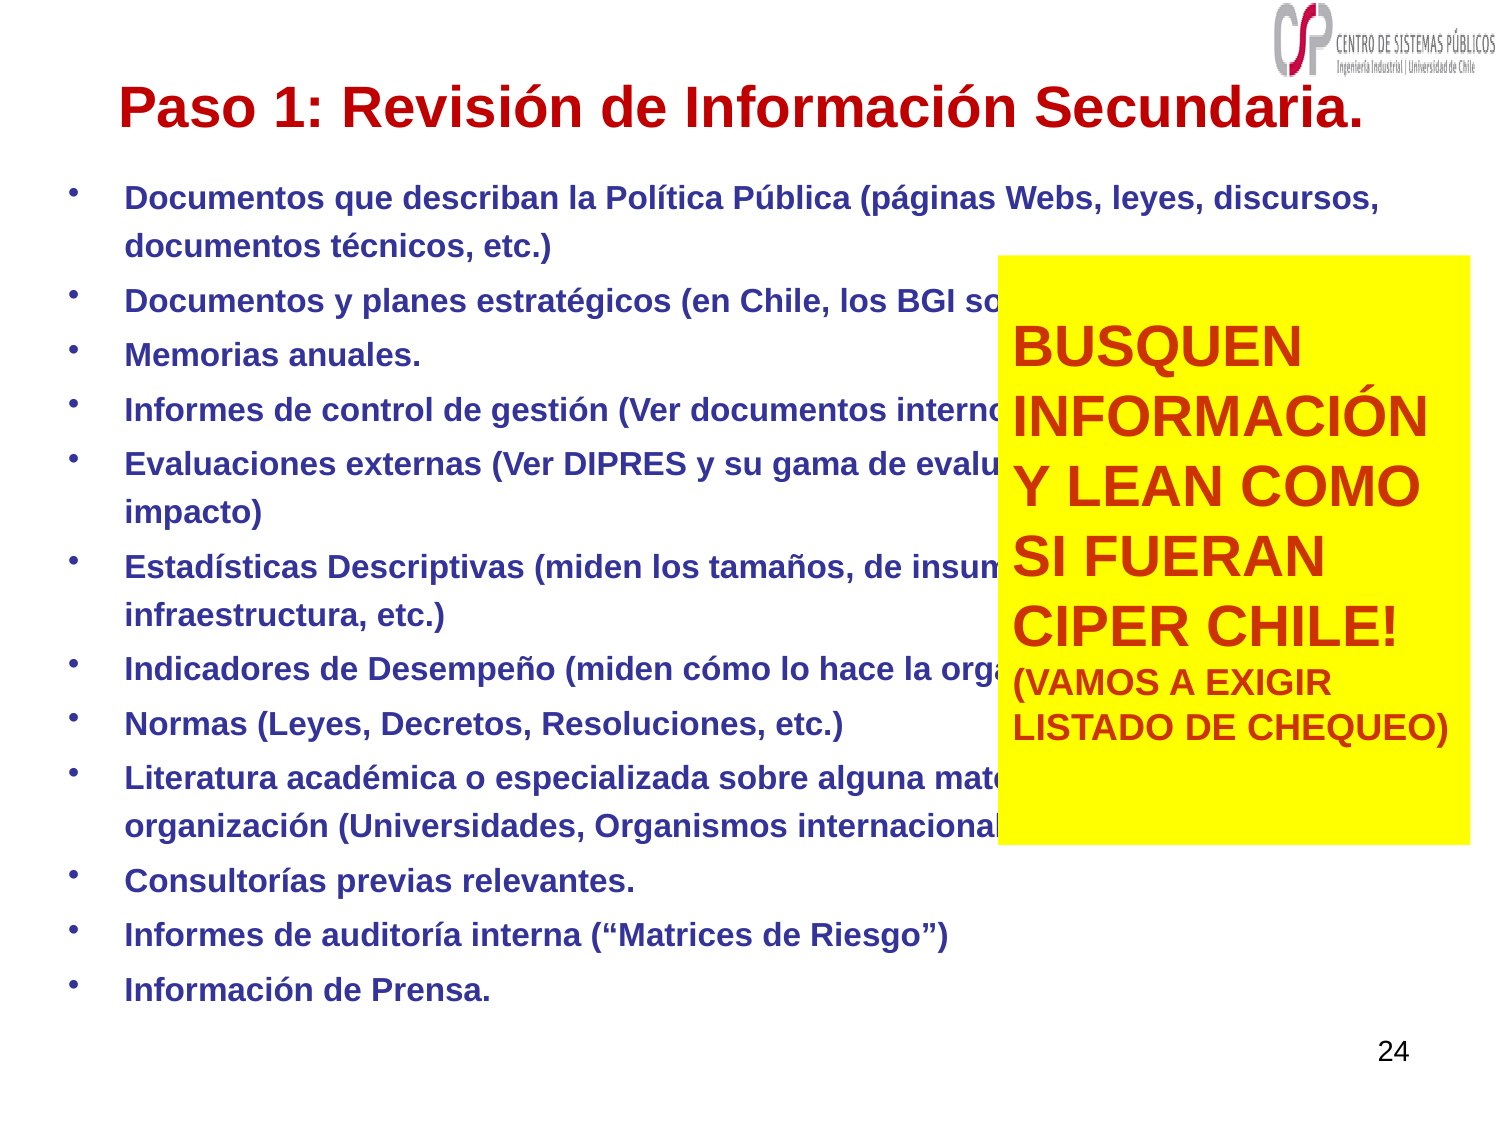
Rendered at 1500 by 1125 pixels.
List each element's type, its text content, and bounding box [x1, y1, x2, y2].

title Paso 1: Revisión de Información Secundaria. [74, 44, 1426, 160]
slide_number 24 [1074, 1024, 1426, 1103]
text_box BUSQUEN INFORMACIÓN Y LEAN COMO SI FUERAN CIPER CHILE! (VAMOS A EXIGIR LISTADO DE CHEQUEO) [998, 255, 1471, 845]
picture [1269, 0, 1500, 82]
text_box [0, 916, 136, 978]
list Documentos que describan la Política Pública (páginas Webs, leyes, discursos, documentos técnicos, etc.) Documentos y planes estratégicos (en Chile, los BGI son una buena fuente) Memorias anuales. Informes de control de gestión (Ver documentos internos, Documentos de DIPRES). Evaluaciones externas (Ver DIPRES y su gama de evaluaciones de programas y de impacto) Estadísticas Descriptivas (miden los tamaños, de insumos, productos, infraestructura, etc.) Indicadores de Desempeño (miden cómo lo hace la organización) Normas (Leyes, Decretos, Resoluciones, etc.) Literatura académica o especializada sobre alguna materia relacionada a la organización (Universidades, Organismos internacionales, ONGs y Think Tanks) Consultorías previas relevantes. Informes de auditoría interna (“Matrices de Riesgo”) Información de Prensa. [52, 160, 1471, 904]
